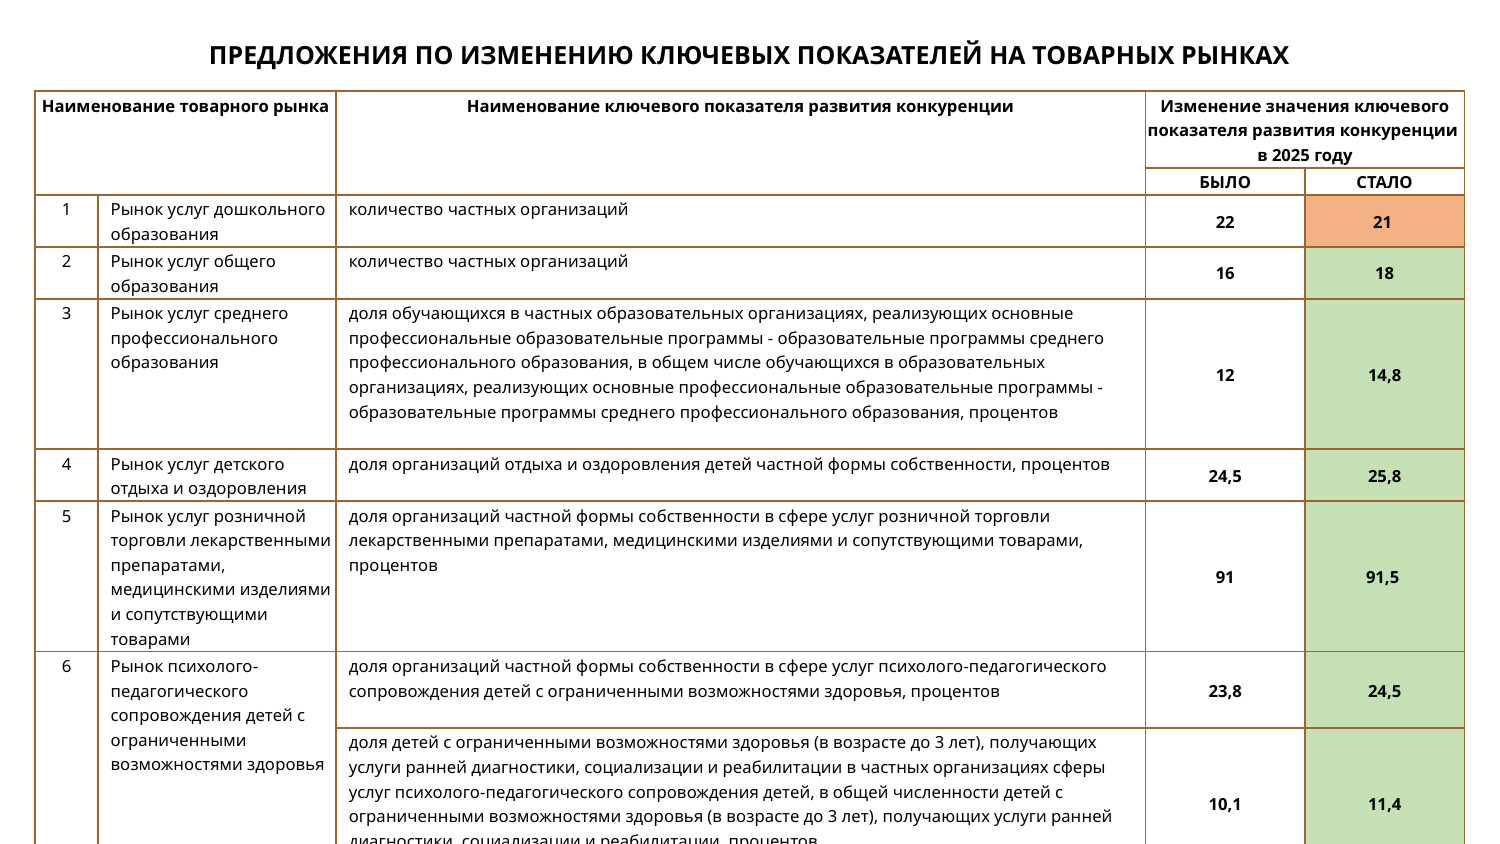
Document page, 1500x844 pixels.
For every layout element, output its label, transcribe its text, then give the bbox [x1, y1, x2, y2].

table_cell БЫЛО [1146, 169, 1304, 194]
table_cell 24,5 [1306, 652, 1464, 727]
text_box ПРЕДЛОЖЕНИЯ ПО ИЗМЕНЕНИЮ КЛЮЧЕВЫХ ПОКАЗАТЕЛЕЙ НА ТОВАРНЫХ РЫНКАХ [35, 32, 1465, 77]
table_cell 12 [1146, 300, 1304, 448]
table_cell 18 [1306, 248, 1464, 298]
table_cell Рынок услуг розничной торговли лекарственными препаратами, медицинскими изделиями и сопутствующими товарами [99, 502, 335, 651]
table_cell 2 [36, 248, 97, 298]
table_cell доля организаций частной формы собственности в сфере услуг психолого-педагогического сопровождения детей с ограниченными возможностями здоровья, процентов [337, 652, 1145, 727]
table_cell 16 [1146, 248, 1304, 298]
table_cell 24,5 [1146, 450, 1304, 500]
table_cell 4 [36, 450, 97, 500]
table_cell 1 [36, 196, 97, 246]
table_cell доля организаций частной формы собственности в сфере услуг розничной торговли лекарственными препаратами, медицинскими изделиями и сопутствующими товарами, процентов [337, 502, 1145, 651]
table_cell 10,1 [1146, 729, 1304, 844]
table_cell количество частных организаций [337, 196, 1145, 246]
table_cell доля детей с ограниченными возможностями здоровья (в возрасте до 3 лет), получающих услуги ранней диагностики, социализации и реабилитации в частных организациях сферы услуг психолого-педагогического сопровождения детей, в общей численности детей с ограниченными возможностями здоровья (в возрасте до 3 лет), получающих услуги ранней диагностики, социализации и реабилитации, процентов [337, 729, 1145, 844]
table_header Изменение значения ключевого показателя развития конкуренции в 2025 году [1146, 92, 1464, 167]
table_header Наименование товарного рынка [36, 92, 335, 194]
table_cell 91,5 [1306, 502, 1464, 651]
table_cell 3 [36, 300, 97, 448]
table_cell 25,8 [1306, 450, 1464, 500]
table_cell 11,4 [1306, 729, 1464, 844]
table_cell 23,8 [1146, 652, 1304, 727]
table_cell Рынок услуг дошкольного образования [99, 196, 335, 246]
table_cell 6 [36, 652, 97, 844]
table_cell 5 [36, 502, 97, 651]
table_cell 14,8 [1306, 300, 1464, 448]
table_cell количество частных организаций [337, 248, 1145, 298]
table_cell 21 [1306, 196, 1464, 246]
table_cell доля организаций отдыха и оздоровления детей частной формы собственности, процентов [337, 450, 1145, 500]
table_cell Рынок услуг детского отдыха и оздоровления [99, 450, 335, 500]
table_cell 91 [1146, 502, 1304, 651]
table_cell Рынок услуг среднего профессионального образования [99, 300, 335, 448]
table_cell Рынок услуг общего образования [99, 248, 335, 298]
table_cell Рынок психолого-педагогического сопровождения детей с ограниченными возможностями здоровья [99, 652, 335, 844]
table_cell доля обучающихся в частных образовательных организациях, реализующих основные профессиональные образовательные программы - образовательные программы среднего профессионального образования, в общем числе обучающихся в образовательных организациях, реализующих основные профессиональные образовательные программы - образовательные программы среднего профессионального образования, процентов [337, 300, 1145, 448]
table_cell 22 [1146, 196, 1304, 246]
table_header Наименование ключевого показателя развития конкуренции [337, 92, 1145, 194]
table_cell СТАЛО [1306, 169, 1464, 194]
